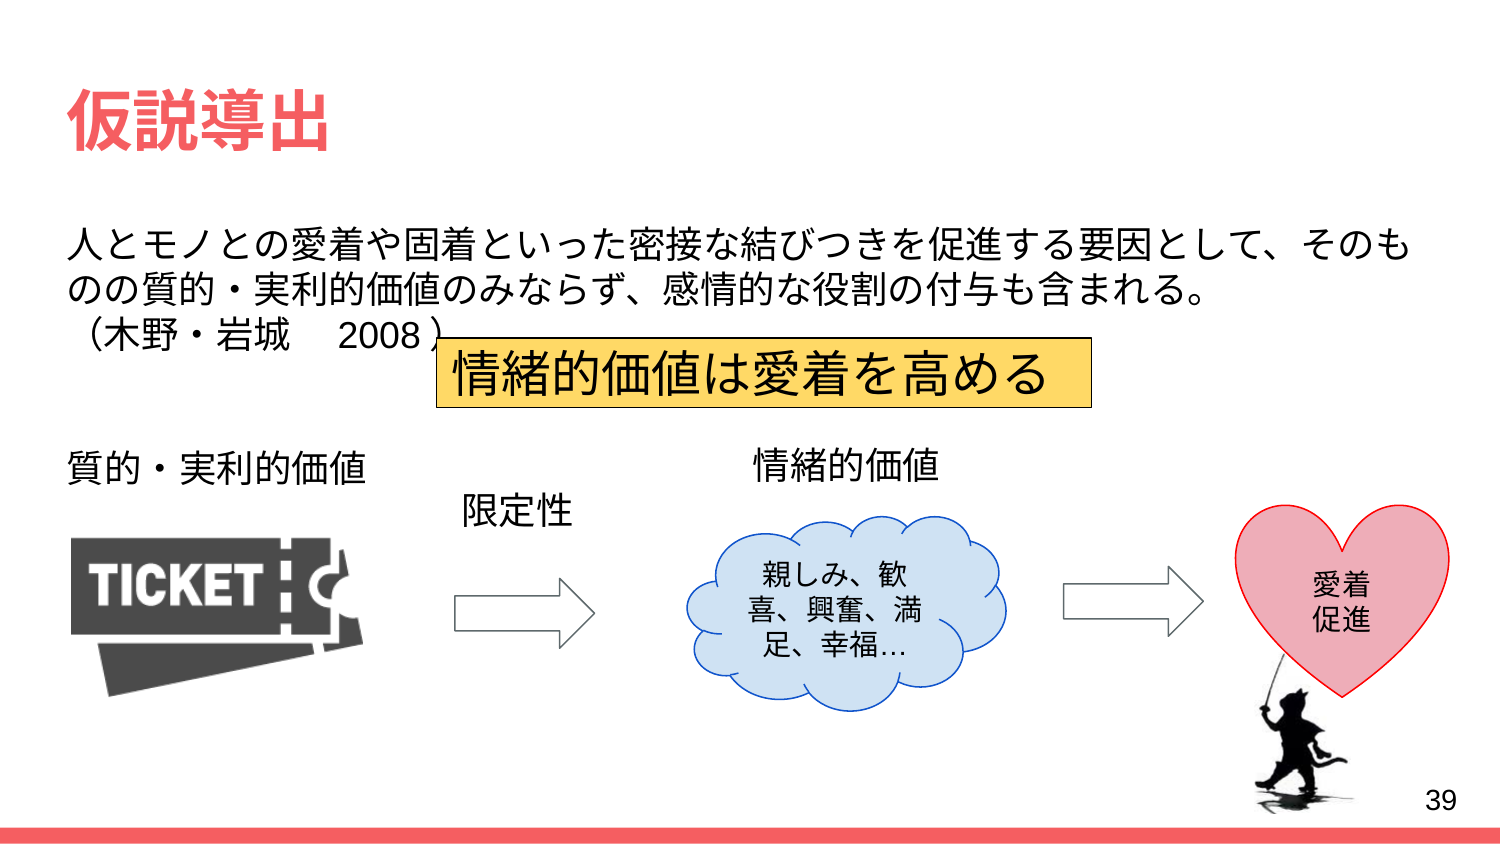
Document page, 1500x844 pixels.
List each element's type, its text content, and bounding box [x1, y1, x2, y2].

title 仮説導出 [51, 64, 1449, 167]
text_box [454, 578, 595, 649]
list 人とモノとの愛着や固着といった密接な結びつきを促進する要因として、そのものの質的・実利的価値のみならず、感情的な役割の付与も含まれる。 （木野・岩城 2008） [51, 205, 1449, 766]
picture [71, 471, 363, 764]
text_box 親しみ、歓喜、興奮、満足、幸福… [687, 516, 1007, 712]
text_box 情緒的価値は愛着を高める [436, 337, 1092, 408]
picture [1165, 635, 1426, 814]
text_box 情緒的価値 [724, 426, 969, 497]
text_box 限定性 [446, 472, 604, 542]
slide_number 39 [1410, 766, 1500, 831]
text_box 質的・実利的価値 [45, 429, 388, 495]
text_box [1063, 566, 1204, 634]
text_box 愛着 促進 [1235, 505, 1449, 634]
